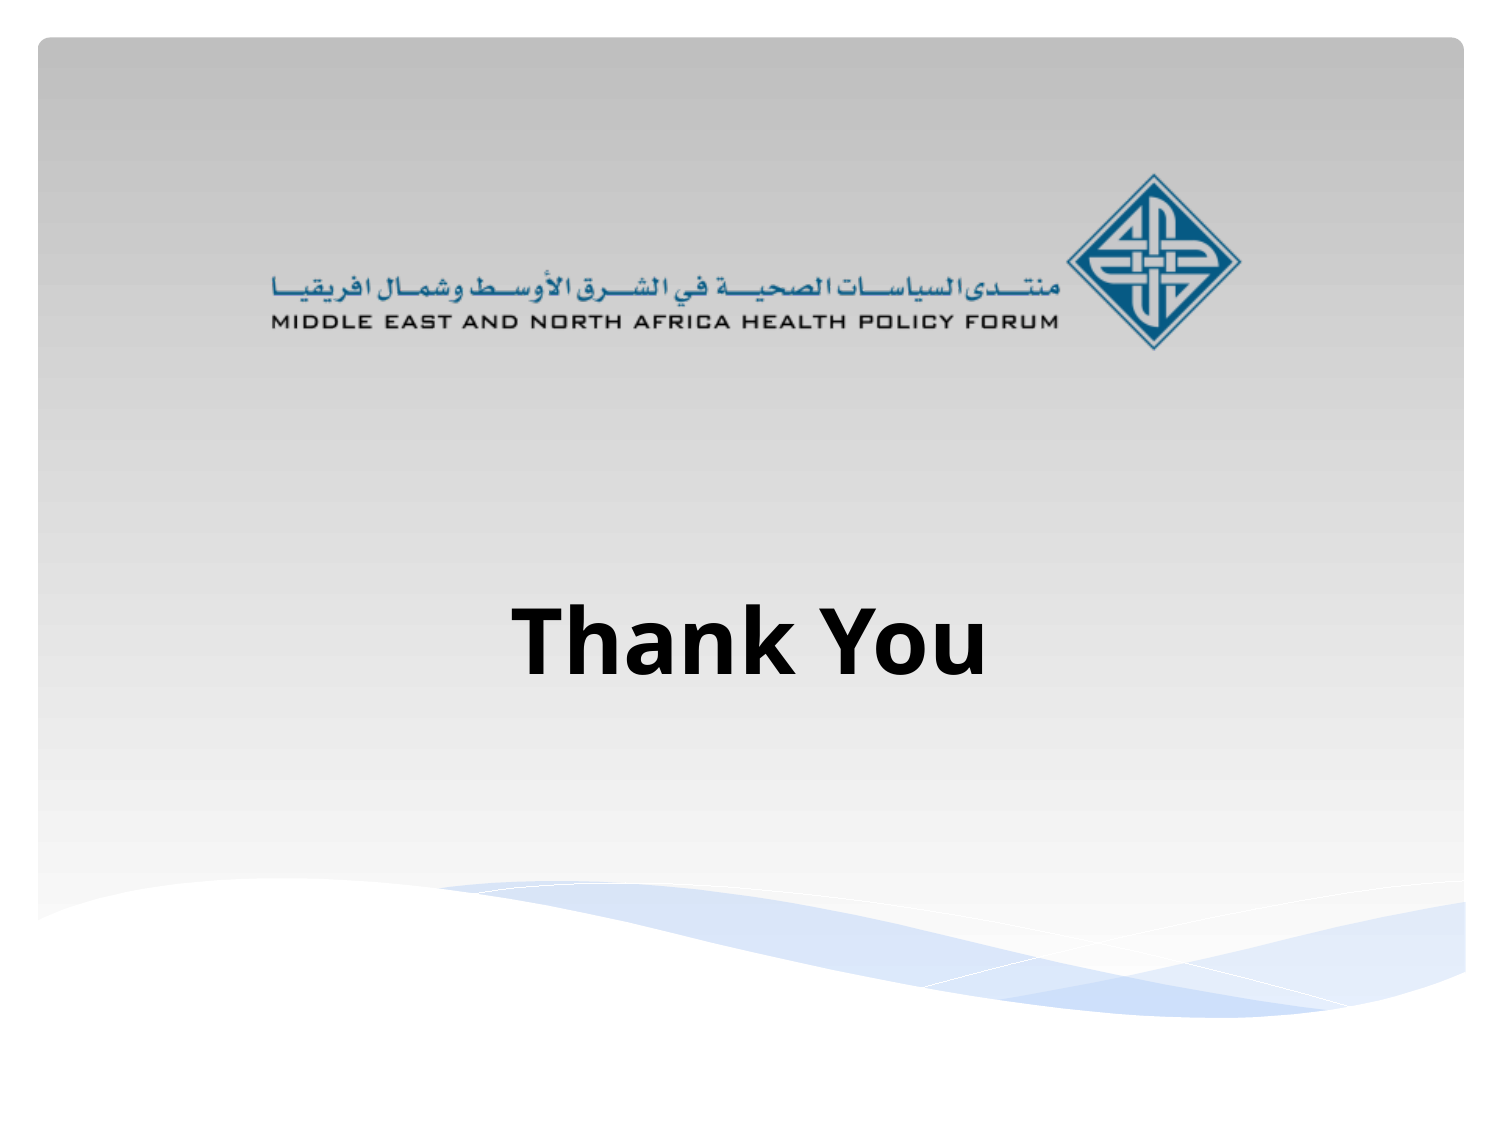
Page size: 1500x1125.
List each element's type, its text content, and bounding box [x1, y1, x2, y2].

title Thank You [112, 408, 1388, 701]
picture [260, 160, 1254, 365]
